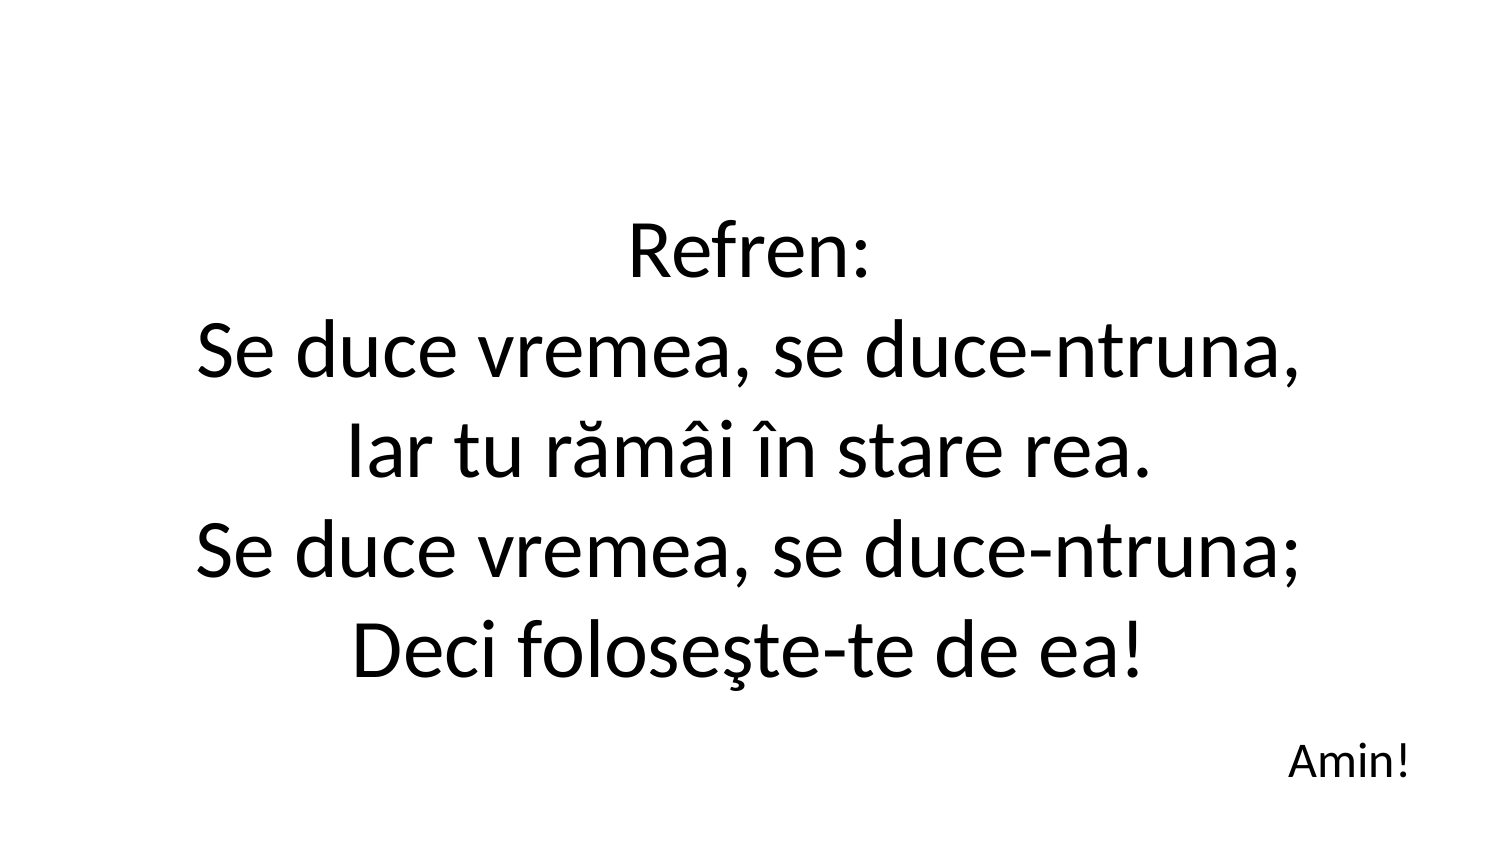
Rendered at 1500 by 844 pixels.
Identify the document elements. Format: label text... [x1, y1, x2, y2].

text_box Amin! [1273, 674, 1427, 795]
text_box Refren: Se duce vremea, se duce-ntruna, Iar tu rămâi în stare rea. Se duce vremea, se duce-ntruna; Deci foloseşte-te de ea! [180, 142, 1319, 702]
